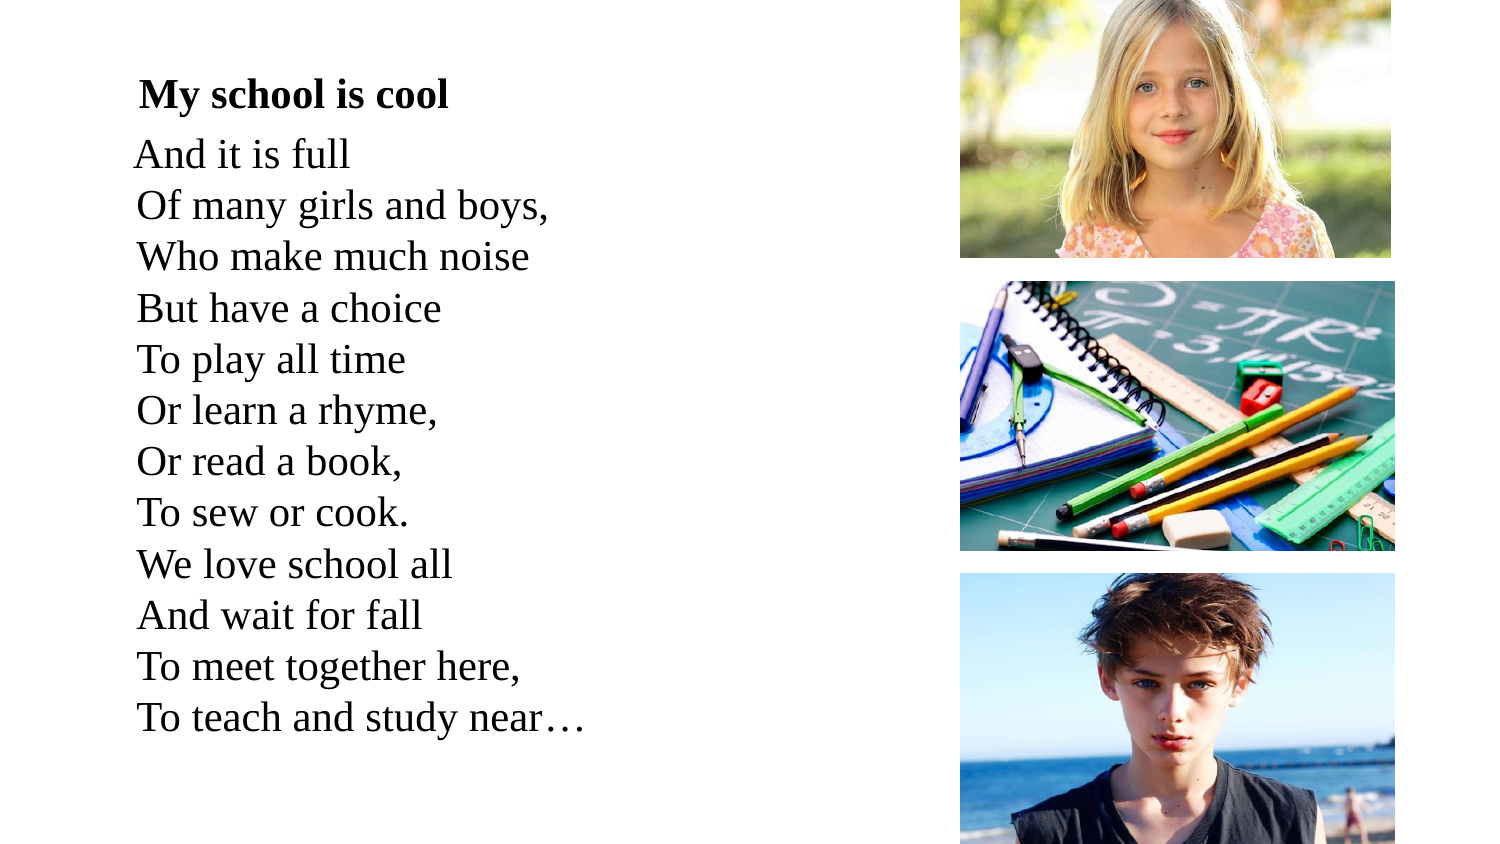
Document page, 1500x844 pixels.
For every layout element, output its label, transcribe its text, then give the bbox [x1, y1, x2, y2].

picture [960, 0, 1391, 258]
list My school is cool And it is full Of many girls and boys, Who make much noise But have a choice To play all time Or learn a rhyme, Or read a book, To sew or cook. We love school all And wait for fall To meet together here, To teach and study near… [75, 58, 950, 754]
picture [960, 573, 1395, 844]
picture [960, 280, 1395, 551]
